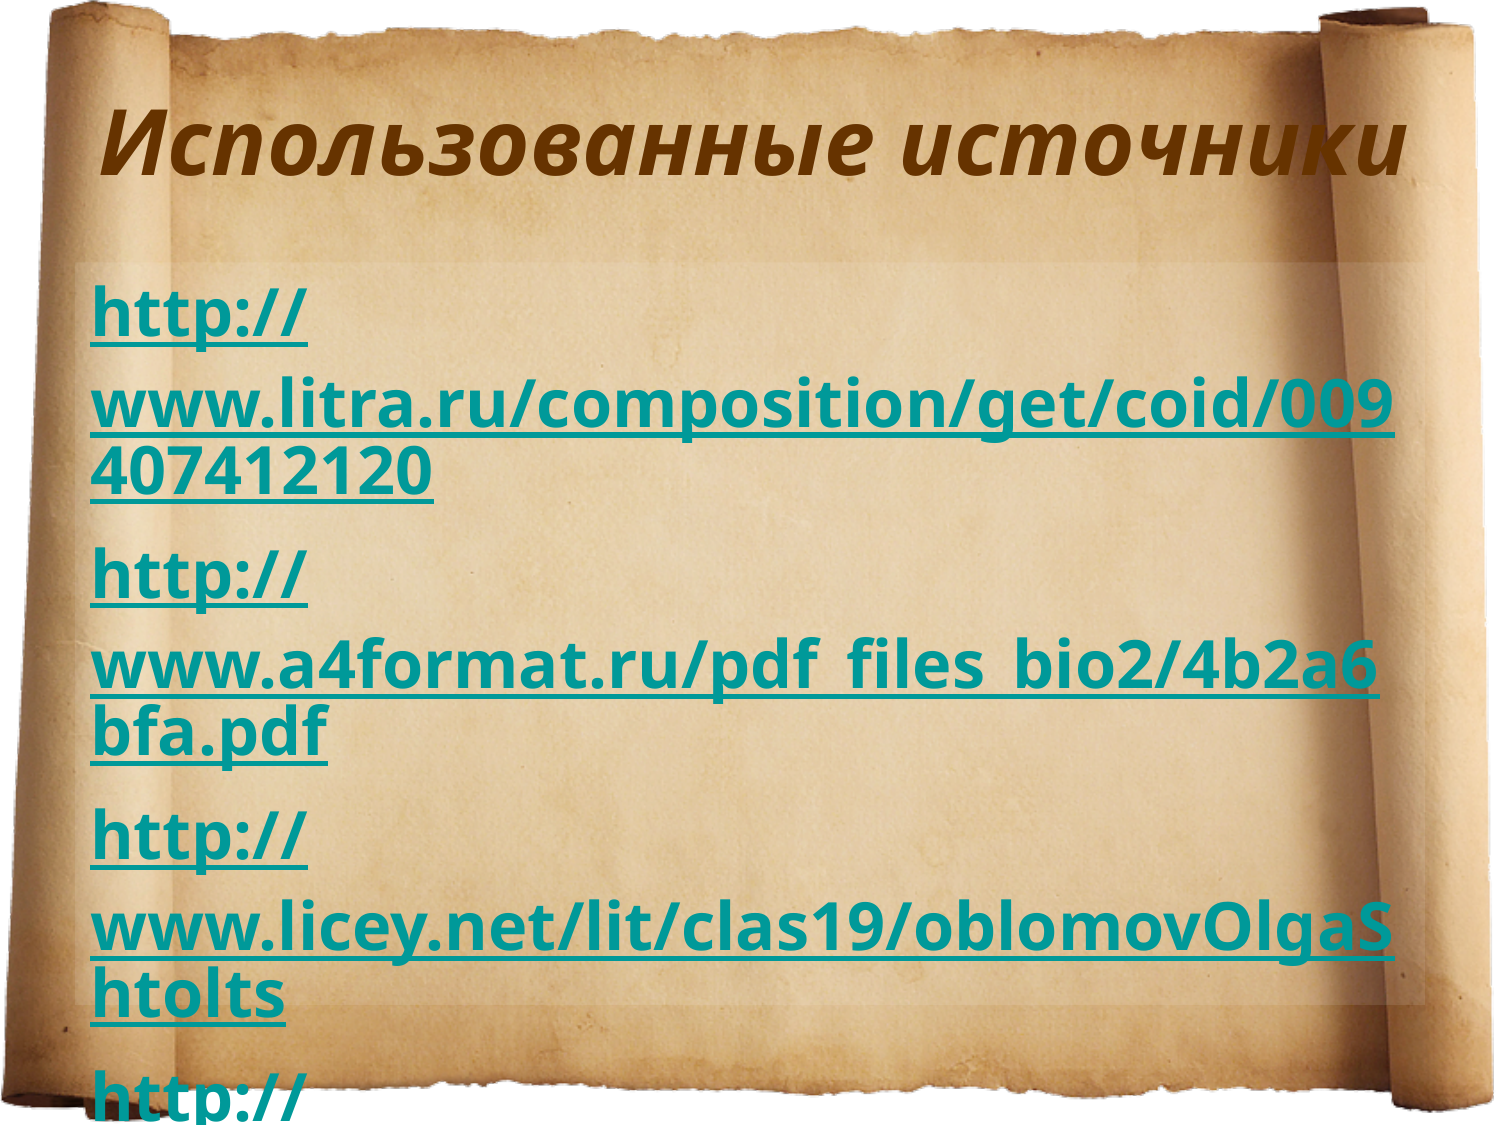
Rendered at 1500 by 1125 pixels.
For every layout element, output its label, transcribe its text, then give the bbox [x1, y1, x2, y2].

list http://www.litra.ru/composition/get/coid/009407412120 http://www.a4format.ru/pdf_files_bio2/4b2a6bfa.pdf http://www.licey.net/lit/clas19/oblomovOlgaShtolts http://www.litra.ru/composition/get/coid/000807011848 [75, 262, 1425, 1005]
title Использованные источники [75, 45, 1425, 233]
picture [0, 0, 1500, 1125]
